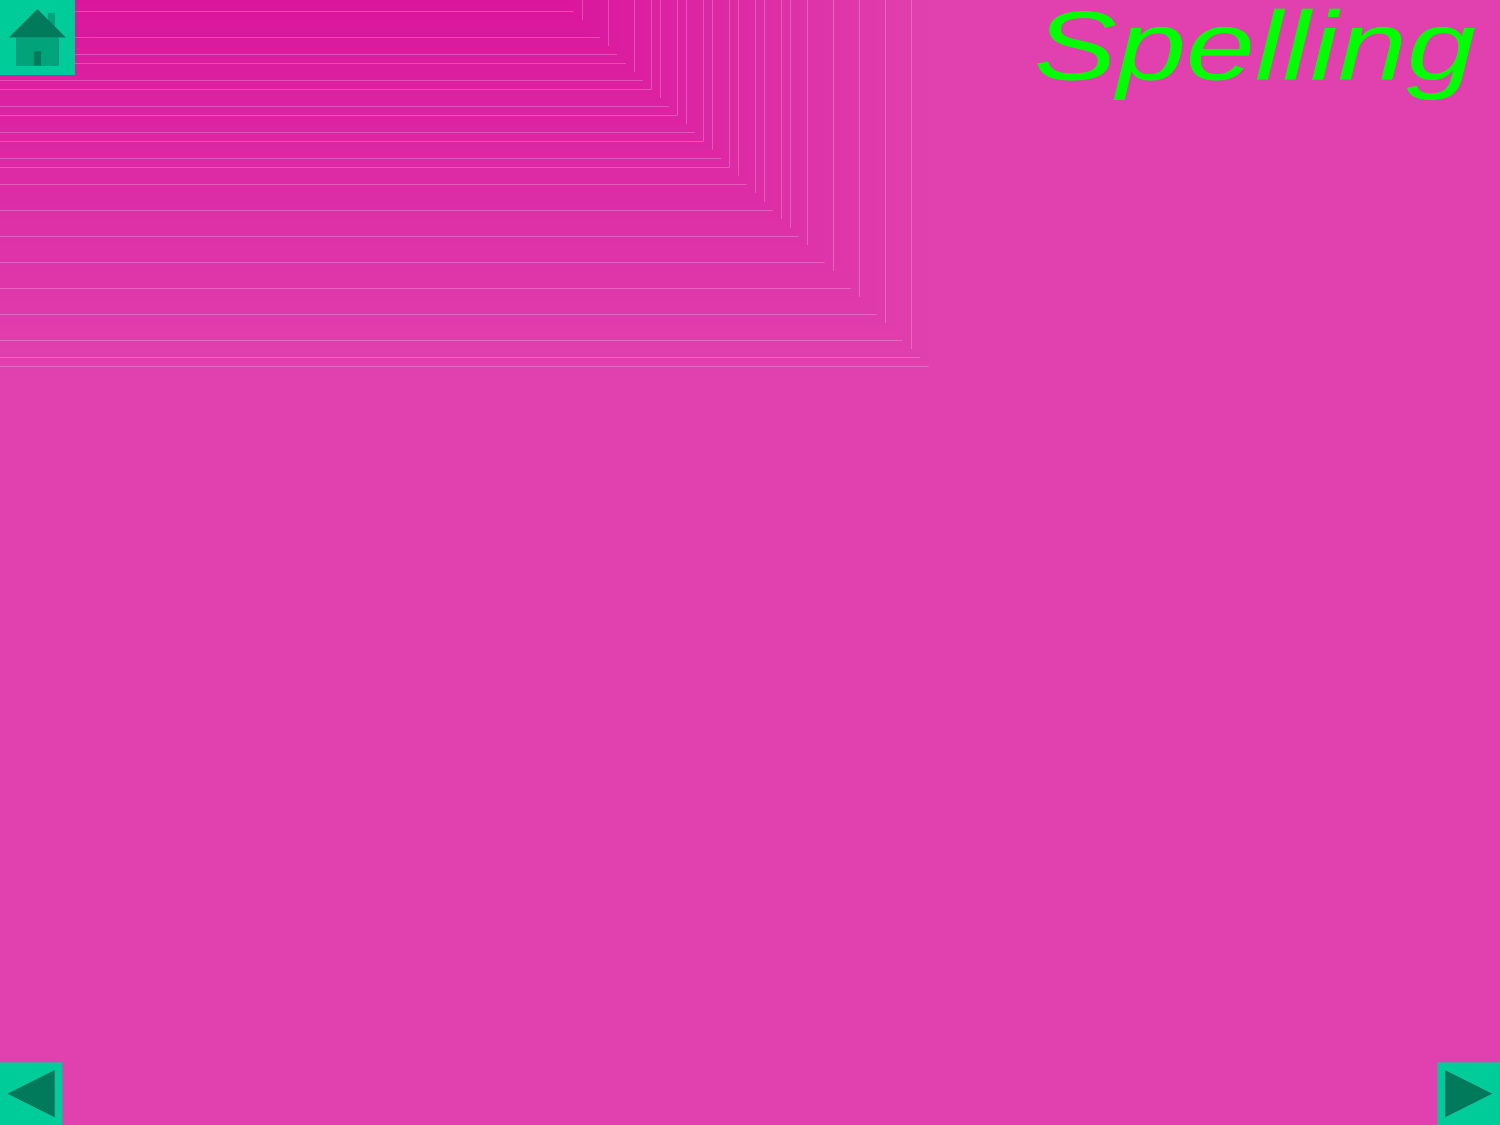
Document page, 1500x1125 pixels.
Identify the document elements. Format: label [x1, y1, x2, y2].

text_box [1437, 1062, 1500, 1125]
text_box [0, 1062, 63, 1125]
text_box [0, 0, 75, 75]
